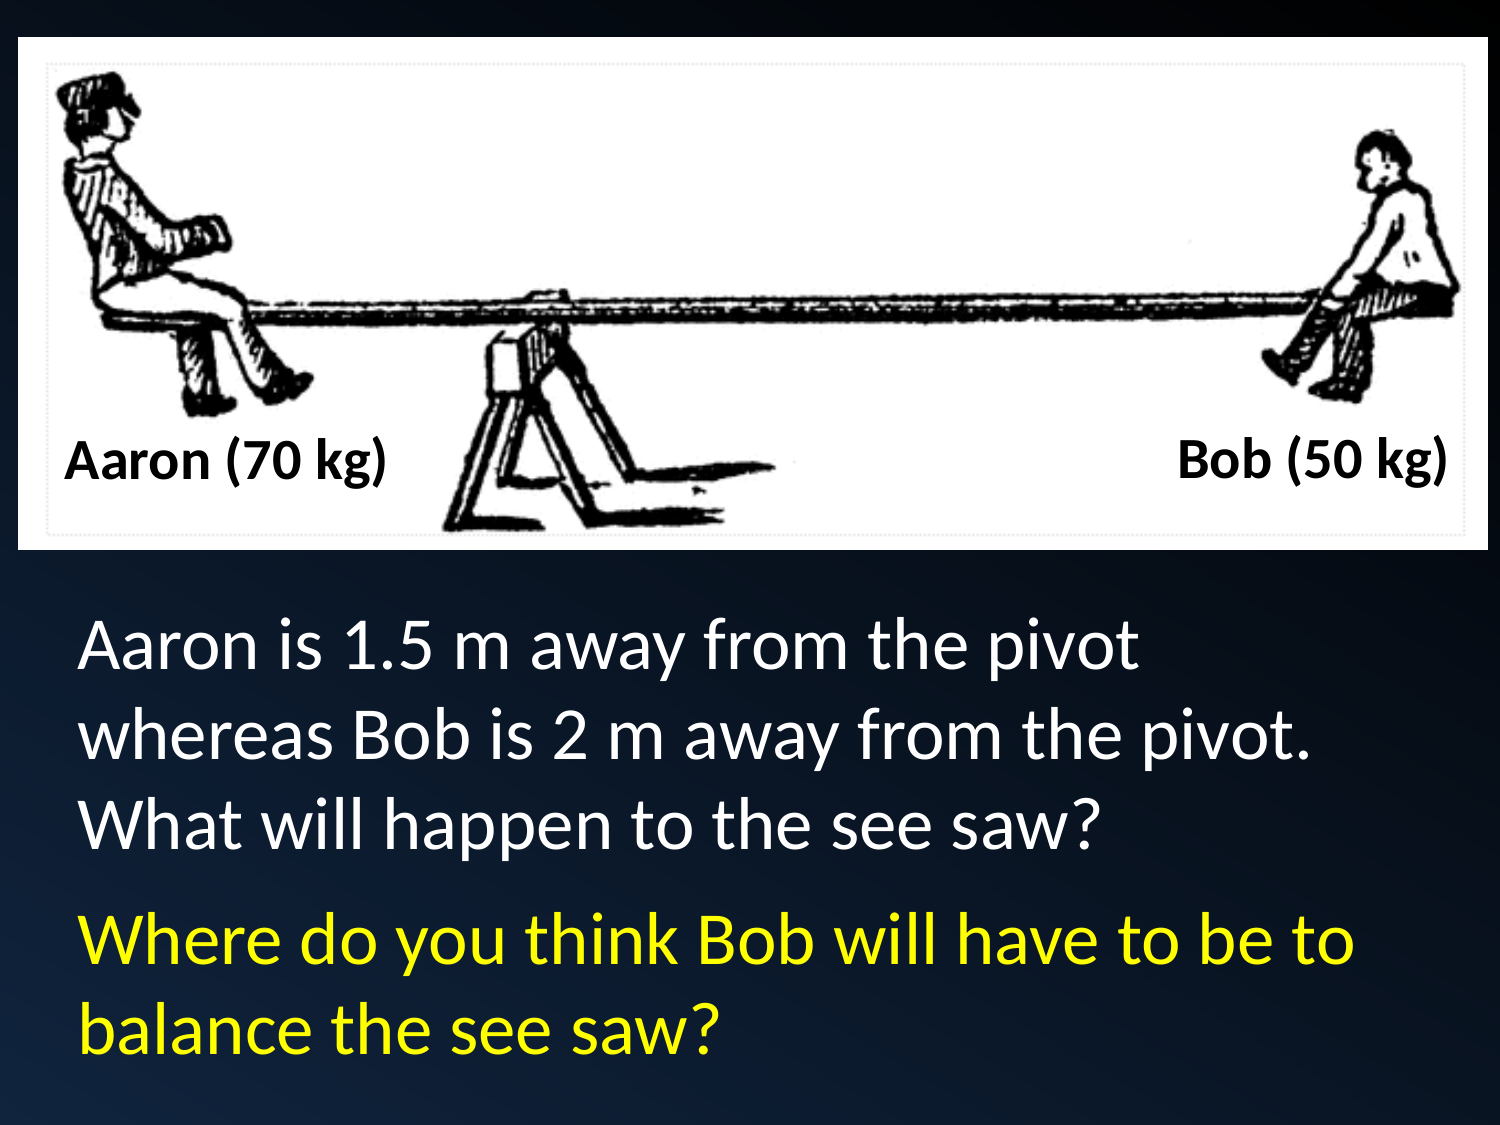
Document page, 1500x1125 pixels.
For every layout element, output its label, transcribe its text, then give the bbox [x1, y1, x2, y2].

picture [18, 37, 1488, 551]
text_box Aaron is 1.5 m away from the pivot whereas Bob is 2 m away from the pivot. What will happen to the see saw? Where do you think Bob will have to be to balance the see saw? [62, 587, 1425, 1078]
